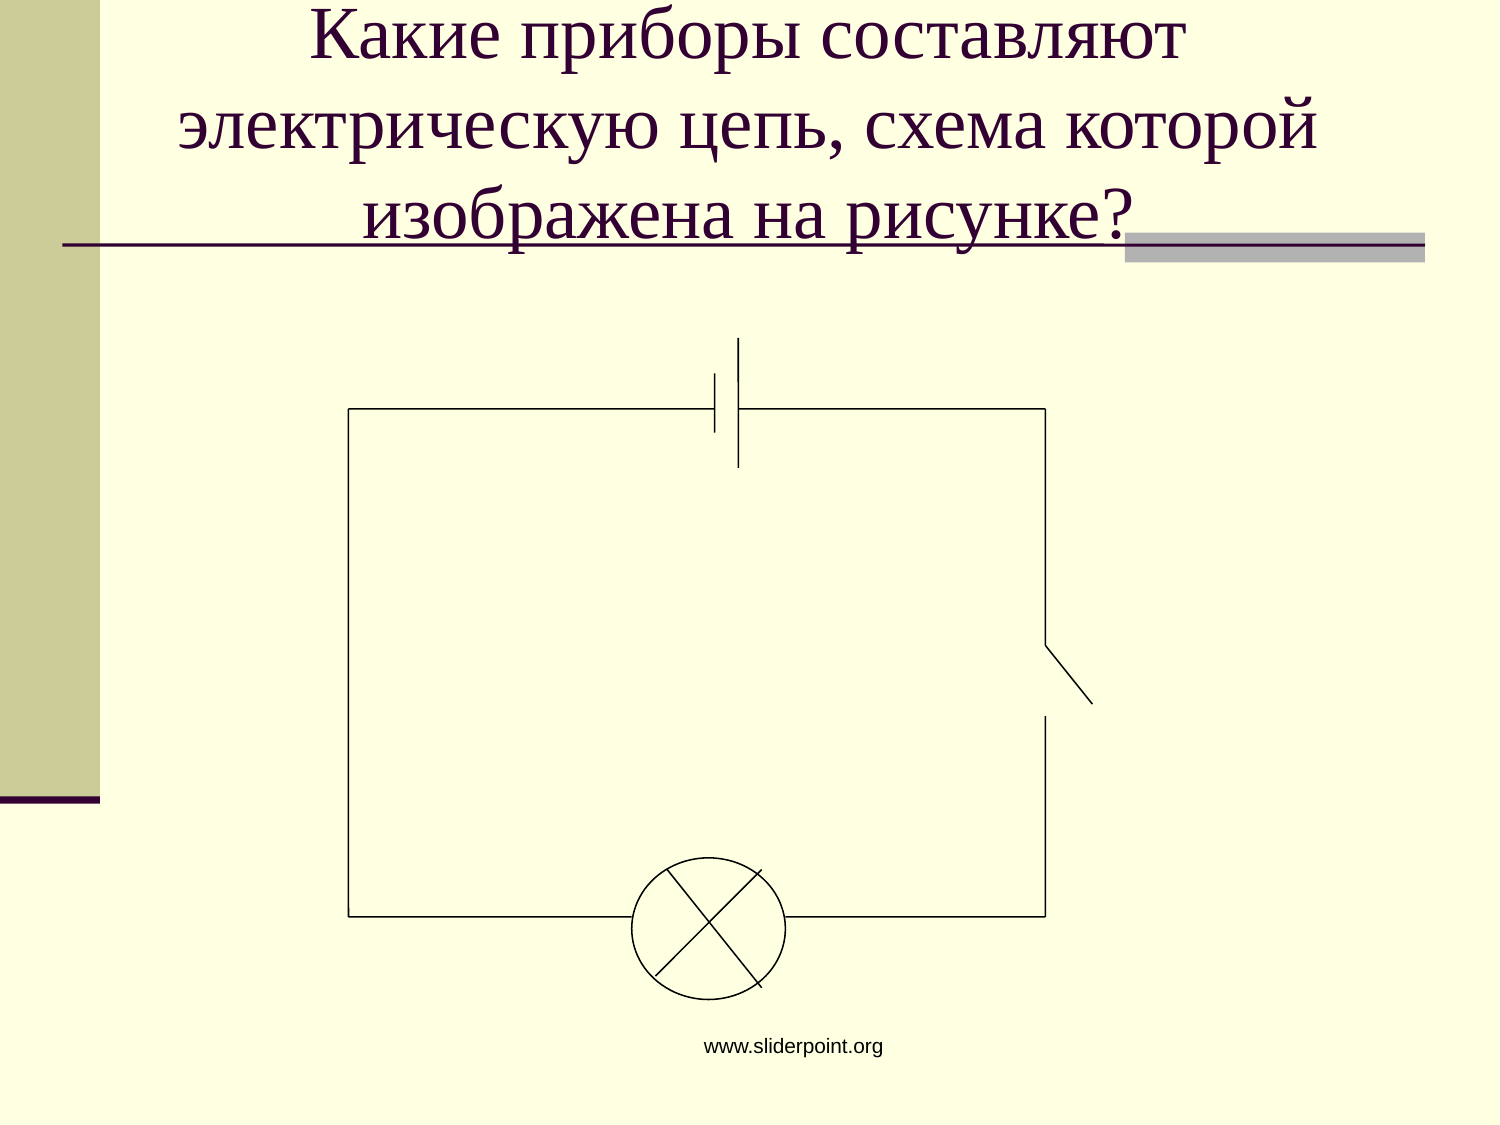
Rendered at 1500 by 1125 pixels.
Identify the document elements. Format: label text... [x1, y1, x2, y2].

title Какие приборы составляют электрическую цепь, схема которой изображена на рисунке? [72, 16, 1426, 221]
text_box [631, 857, 786, 1000]
footer www.sliderpoint.org [549, 1024, 1038, 1101]
